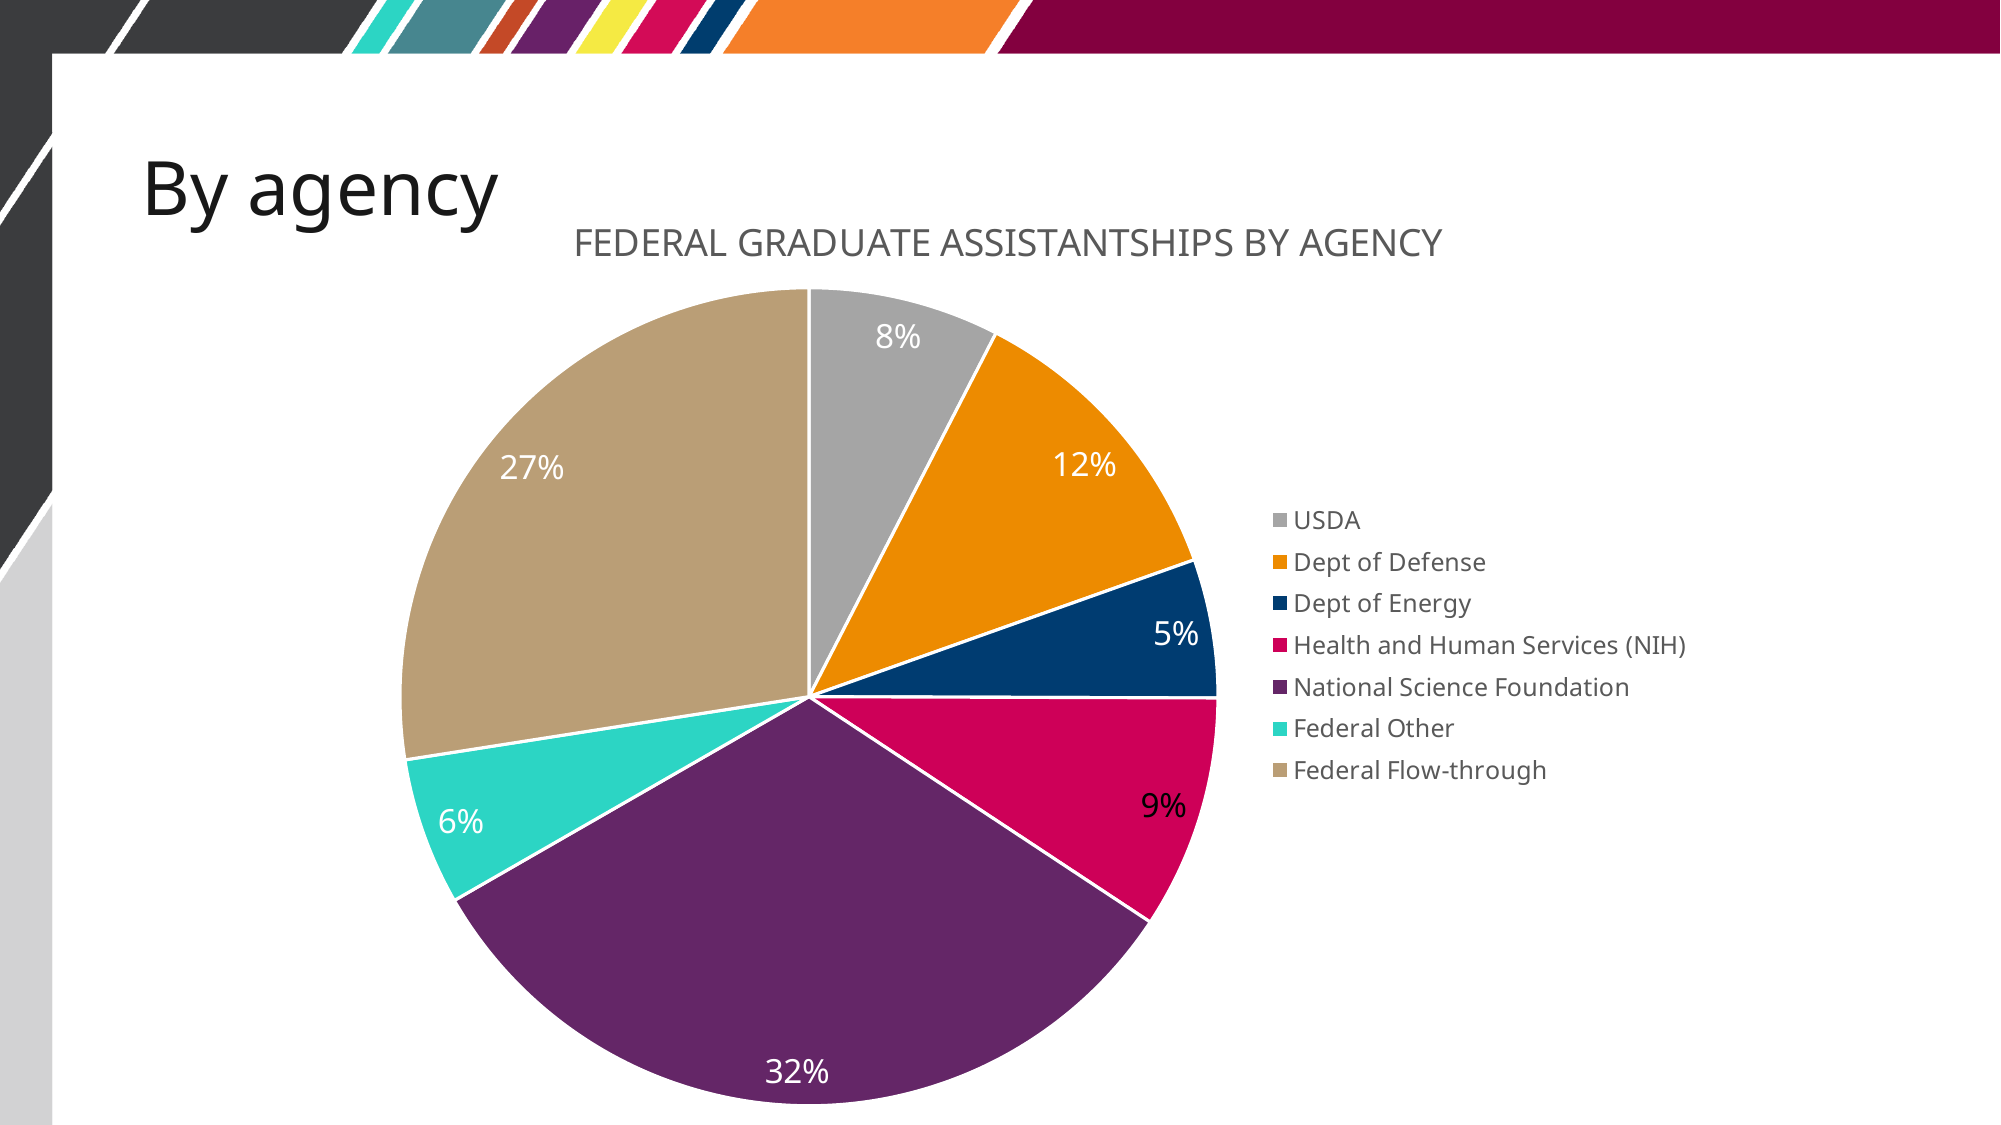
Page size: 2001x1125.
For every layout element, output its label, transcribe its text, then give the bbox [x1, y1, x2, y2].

picture [0, 0, 2000, 1125]
chart [327, 167, 1743, 1125]
title By agency [141, 138, 514, 243]
